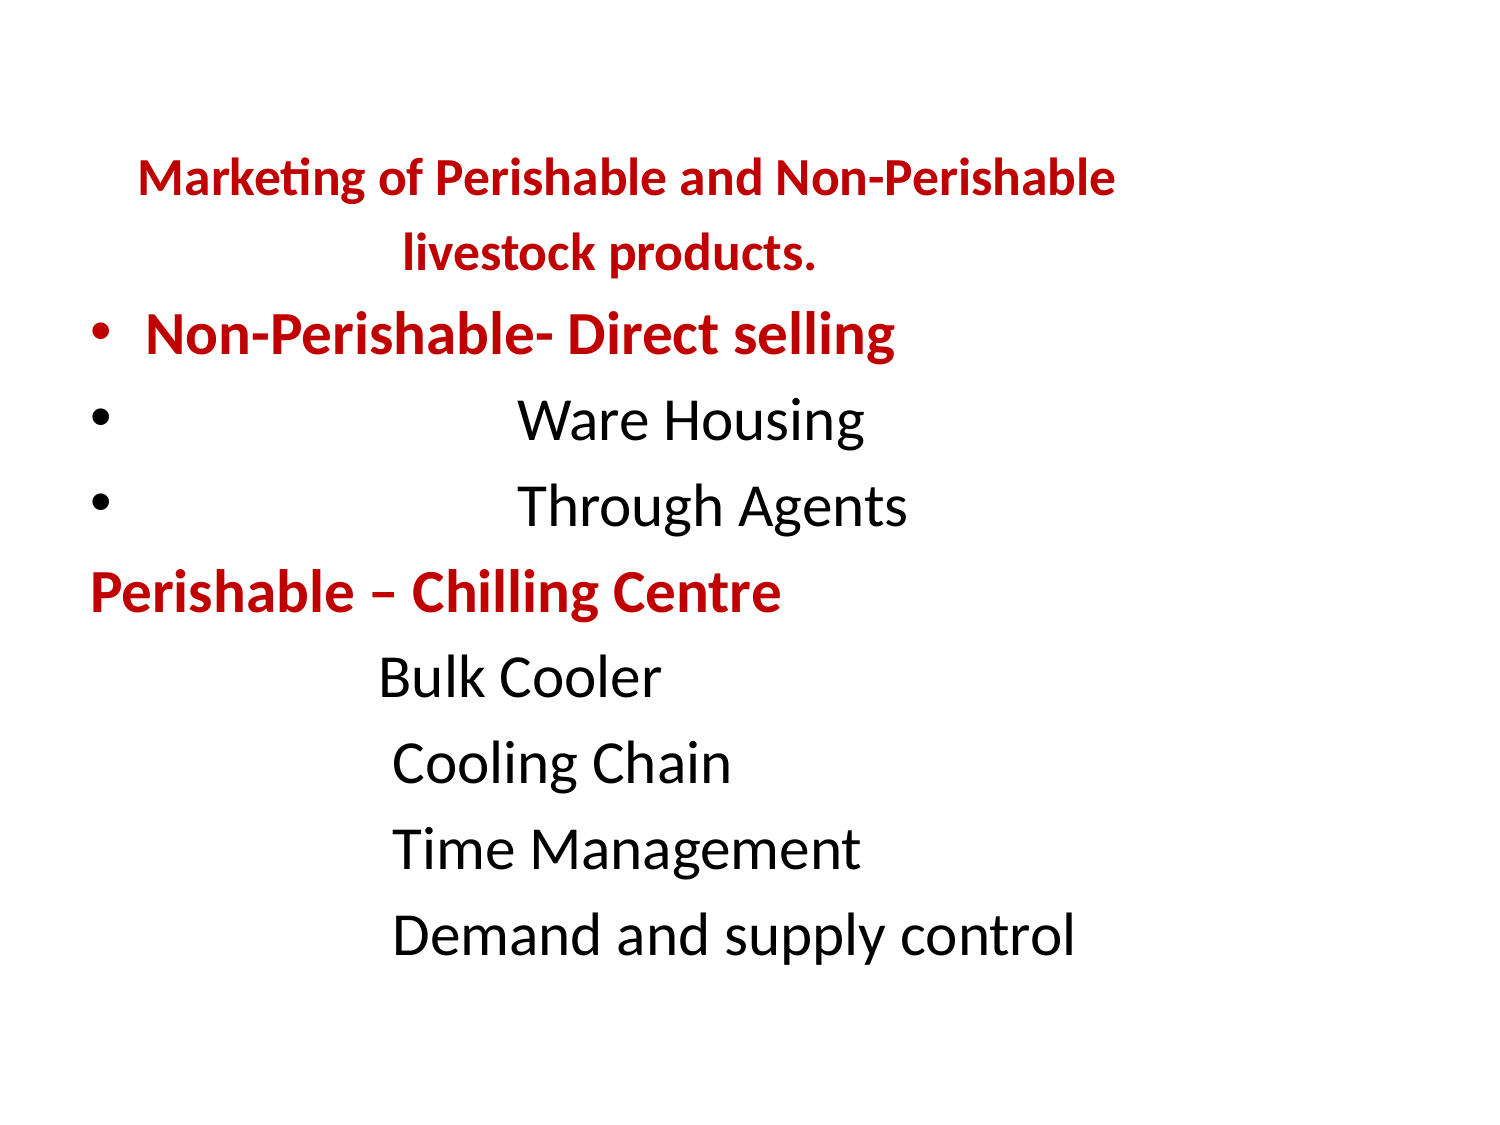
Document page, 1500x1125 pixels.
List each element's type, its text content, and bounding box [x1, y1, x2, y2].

list Marketing of Perishable and Non-Perishable livestock products. Non-Perishable- Direct selling Ware Housing Through Agents Perishable – Chilling Centre Bulk Cooler Cooling Chain Time Management Demand and supply control [75, 50, 1425, 1063]
